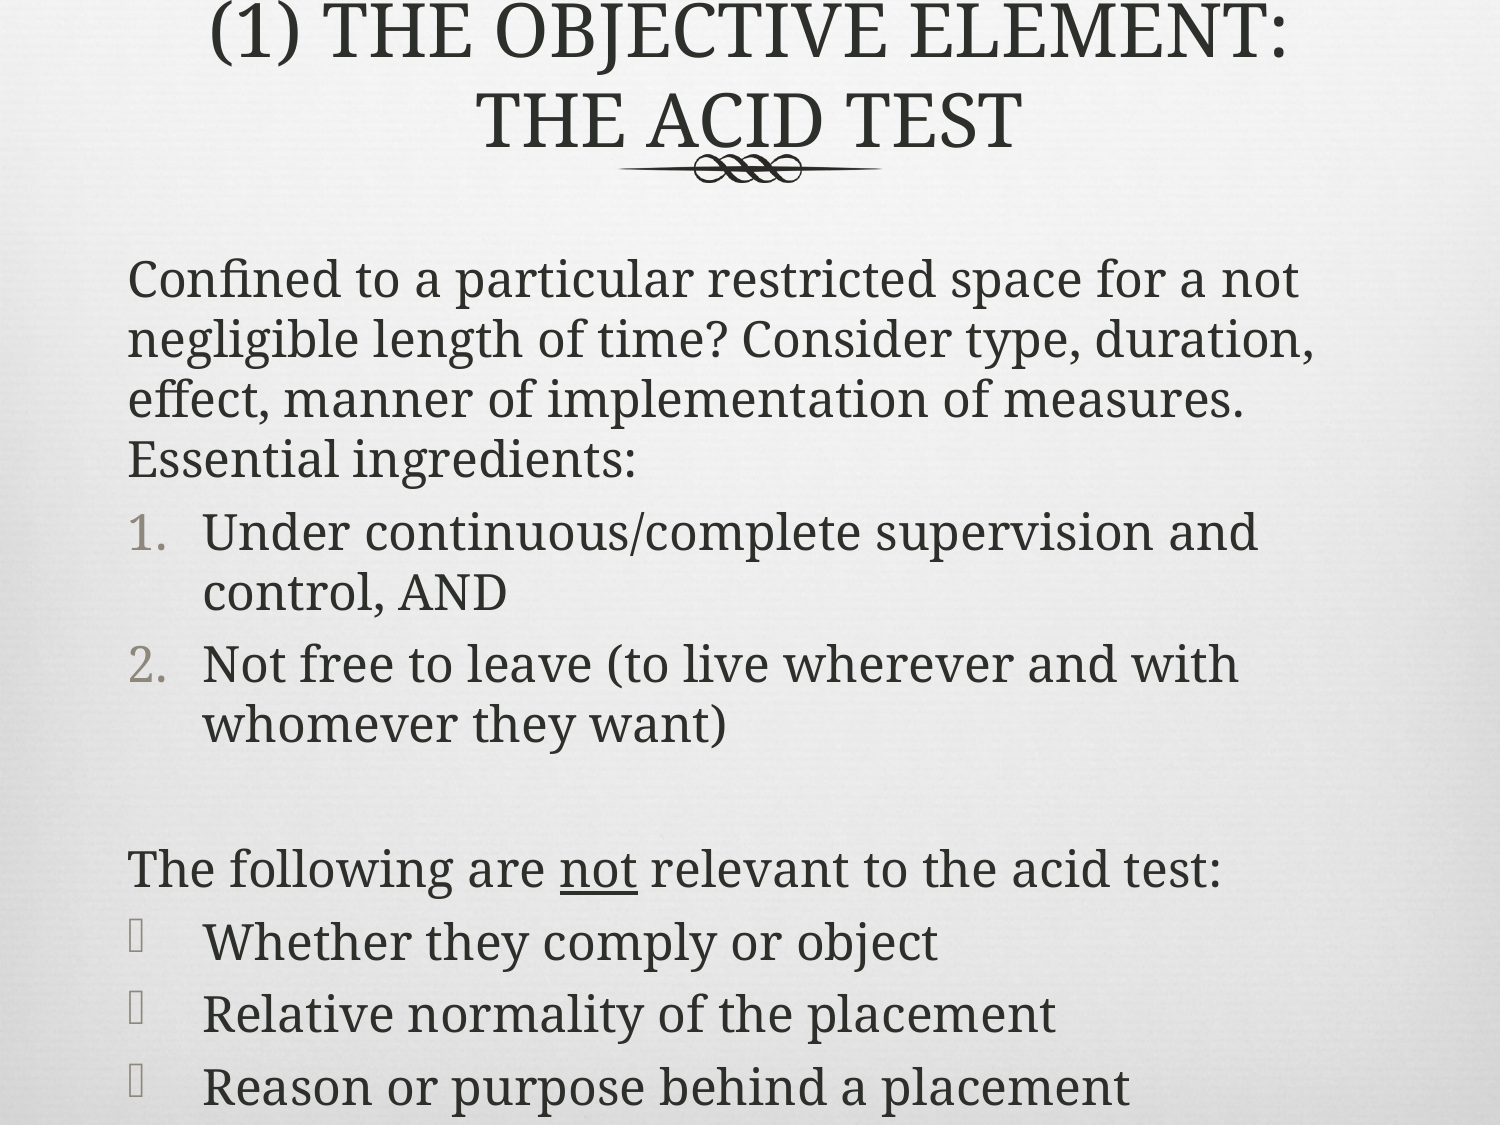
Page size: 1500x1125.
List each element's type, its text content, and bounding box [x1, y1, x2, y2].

picture [615, 161, 885, 183]
title (1) The Objective Element: The Acid Test [112, 0, 1388, 161]
list Confined to a particular restricted space for a not negligible length of time? Consider type, duration, effect, manner of implementation of measures. Essential ingredients: Under continuous/complete supervision and control, AND Not free to leave (to live wherever and with whomever they want) The following are not relevant to the acid test: Whether they comply or object Relative normality of the placement Reason or purpose behind a placement [112, 240, 1388, 1125]
